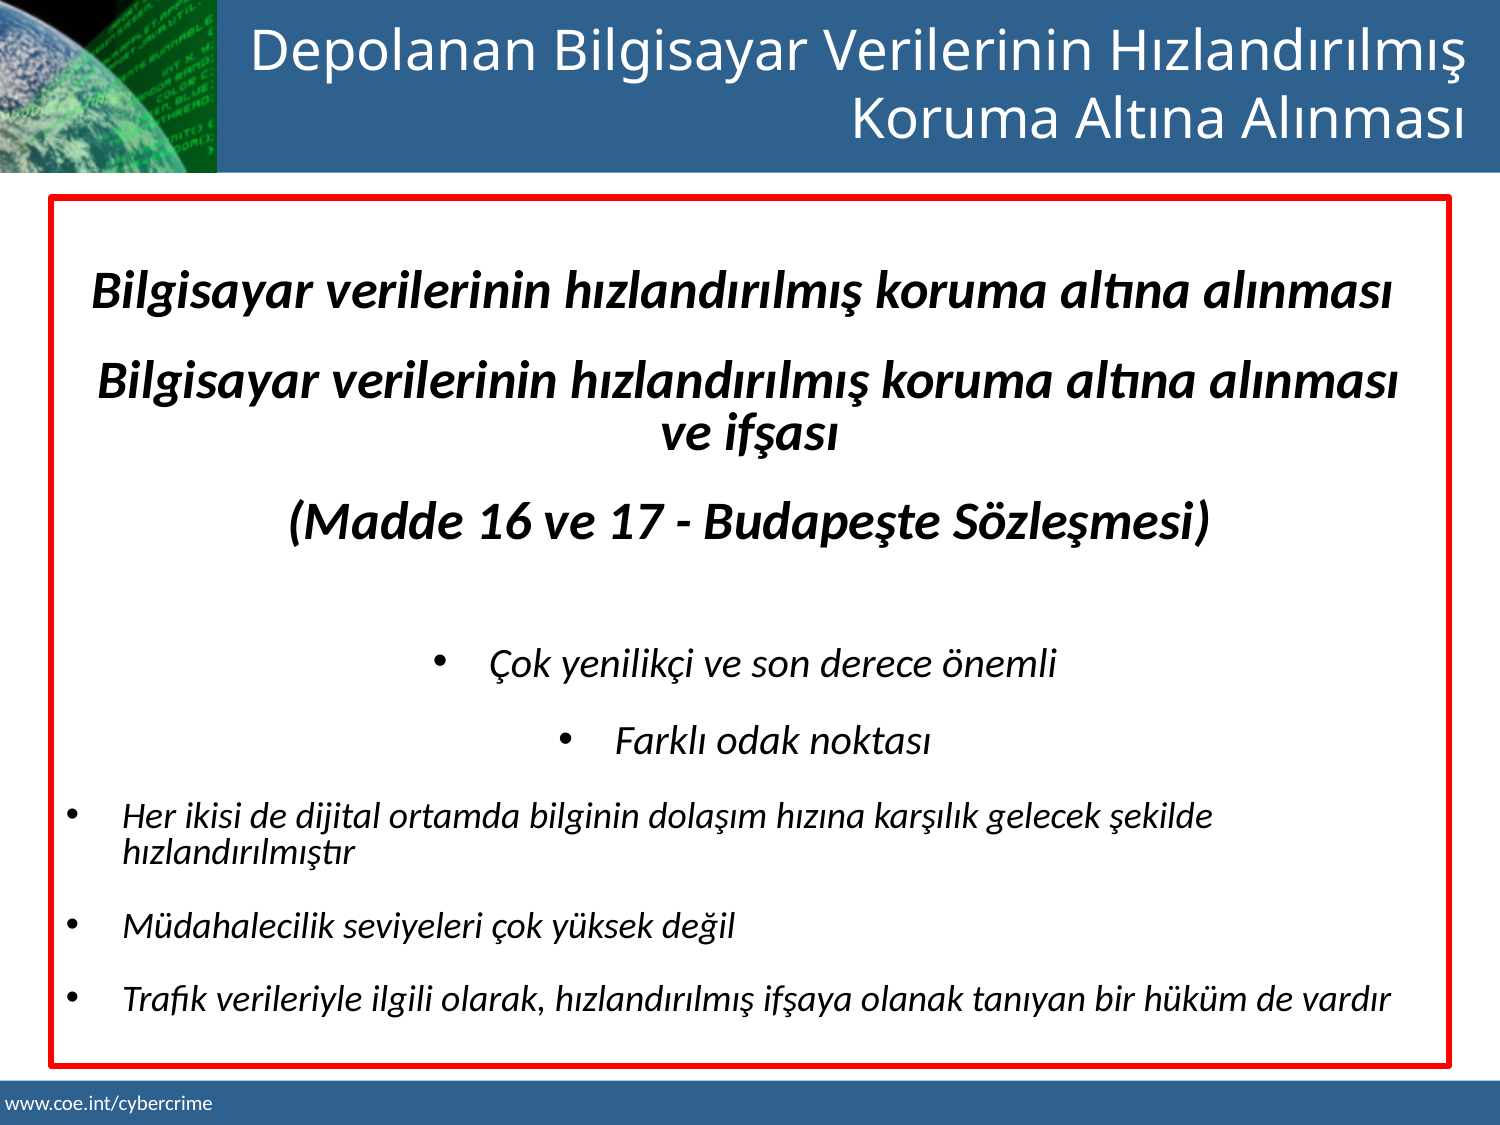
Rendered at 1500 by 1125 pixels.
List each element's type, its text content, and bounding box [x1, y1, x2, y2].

text_box Depolanan Bilgisayar Verilerinin Hızlandırılmış Koruma Altına Alınması [230, 7, 1483, 157]
text_box Bilgisayar verilerinin hızlandırılmış koruma altına alınması Bilgisayar verilerinin hızlandırılmış koruma altına alınması ve ifşası (Madde 16 ve 17 - Budapeşte Sözleşmesi) Çok yenilikçi ve son derece önemli Farklı odak noktası Her ikisi de dijital ortamda bilginin dolaşım hızına karşılık gelecek şekilde hızlandırılmıştır Müdahalecilik seviyeleri çok yüksek değil Trafik verileriyle ilgili olarak, hızlandırılmış ifşaya olanak tanıyan bir hüküm de vardır [51, 197, 1449, 1066]
picture [0, 0, 217, 173]
